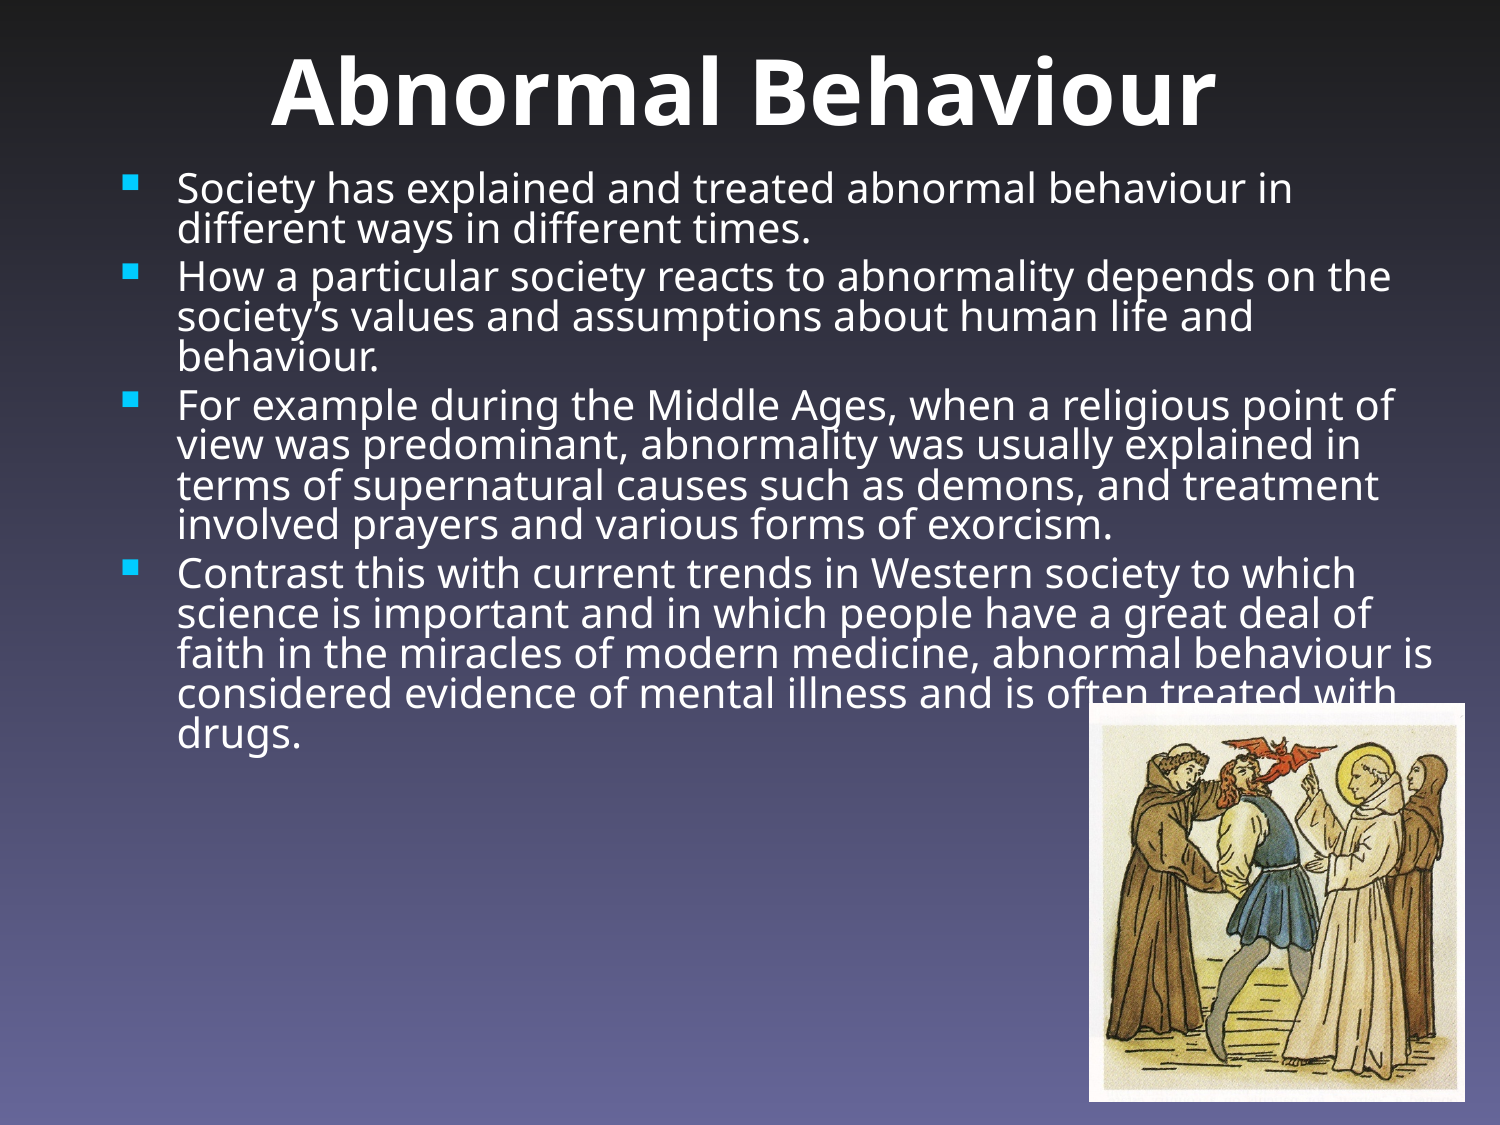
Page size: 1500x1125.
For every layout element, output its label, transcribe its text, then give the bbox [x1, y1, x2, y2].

title Abnormal Behaviour [70, 0, 1421, 202]
picture [1089, 702, 1466, 1102]
list Society has explained and treated abnormal behaviour in different ways in different times. How a particular society reacts to abnormality depends on the society’s values and assumptions about human life and behaviour. For example during the Middle Ages, when a religious point of view was predominant, abnormality was usually explained in terms of supernatural causes such as demons, and treatment involved prayers and various forms of exorcism. Contrast this with current trends in Western society to which science is important and in which people have a great deal of faith in the miracles of modern medicine, abnormal behaviour is considered evidence of mental illness and is often treated with drugs. [105, 163, 1456, 840]
